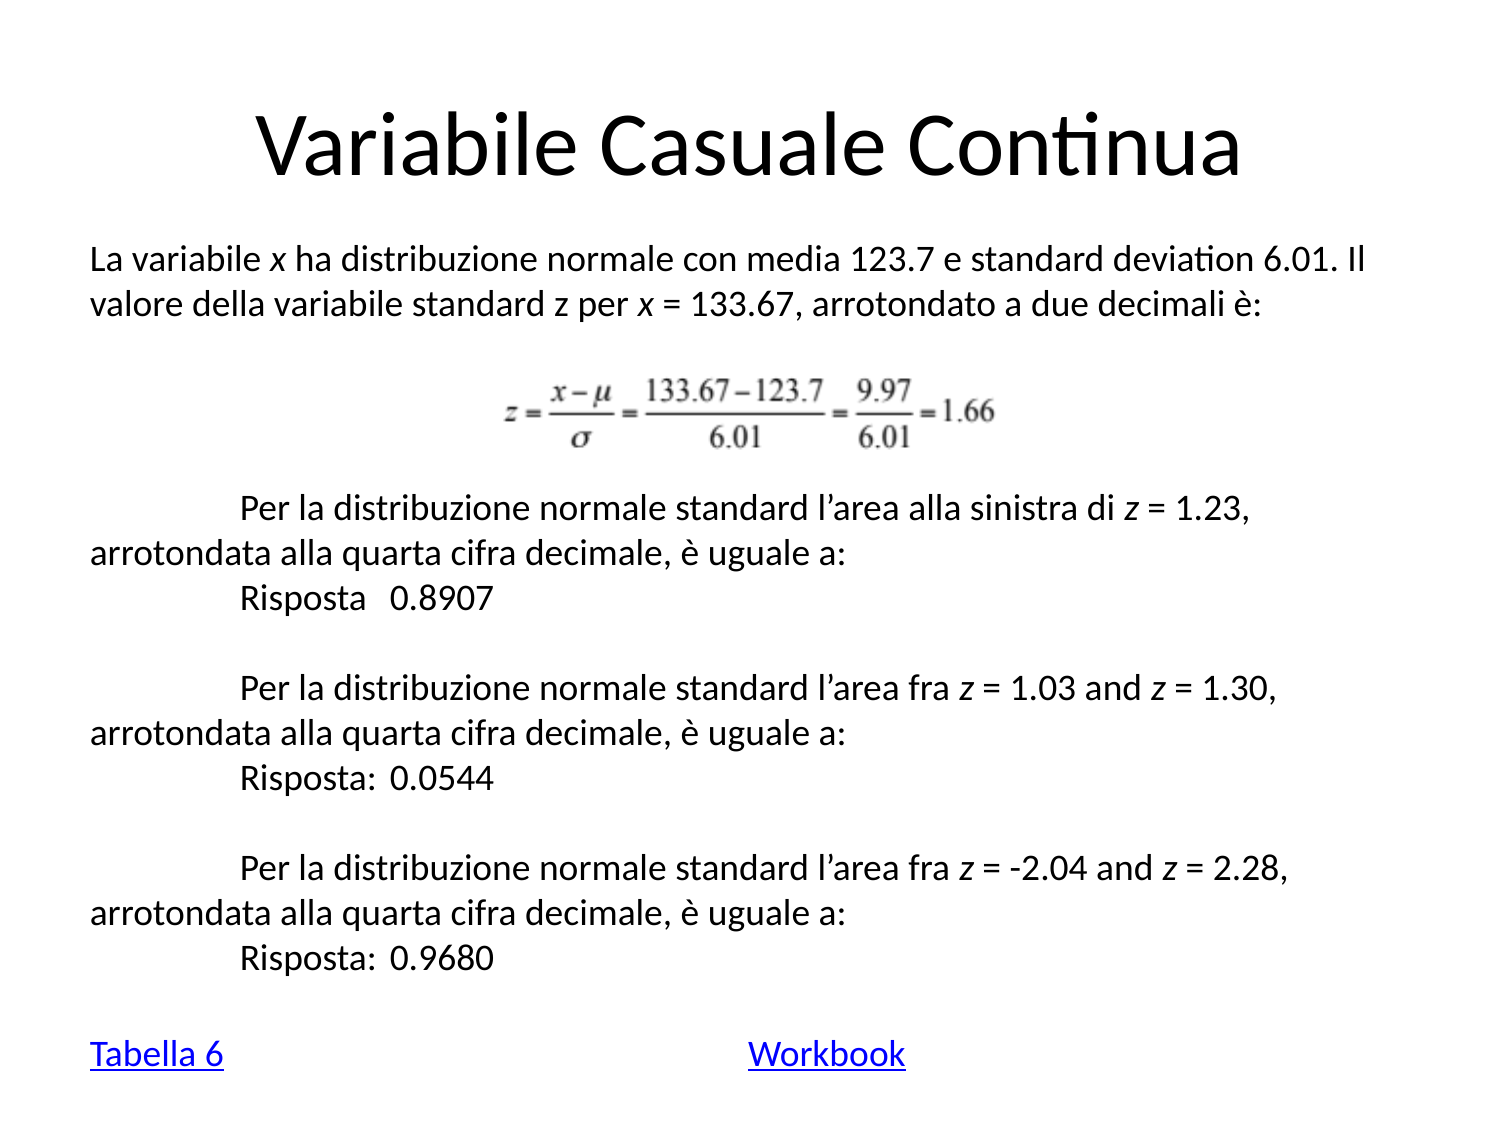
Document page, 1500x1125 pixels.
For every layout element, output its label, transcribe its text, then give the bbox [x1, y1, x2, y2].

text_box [74, 226, 1426, 451]
text_box Per la distribuzione normale standard l’area alla sinistra di z = 1.23, arrotondata alla quarta cifra decimale, è uguale a: Risposta 0.8907 Per la distribuzione normale standard l’area fra z = 1.03 and z = 1.30, arrotondata alla quarta cifra decimale, è uguale a: Risposta: 0.0544 Per la distribuzione normale standard l’area fra z = -2.04 and z = 2.28, arrotondata alla quarta cifra decimale, è uguale a: Risposta: 0.9680 [74, 475, 1425, 986]
title Variabile Casuale Continua [75, 45, 1425, 226]
text_box Tabella 6 [75, 1021, 501, 1081]
text_box Workbook [733, 1021, 1159, 1081]
